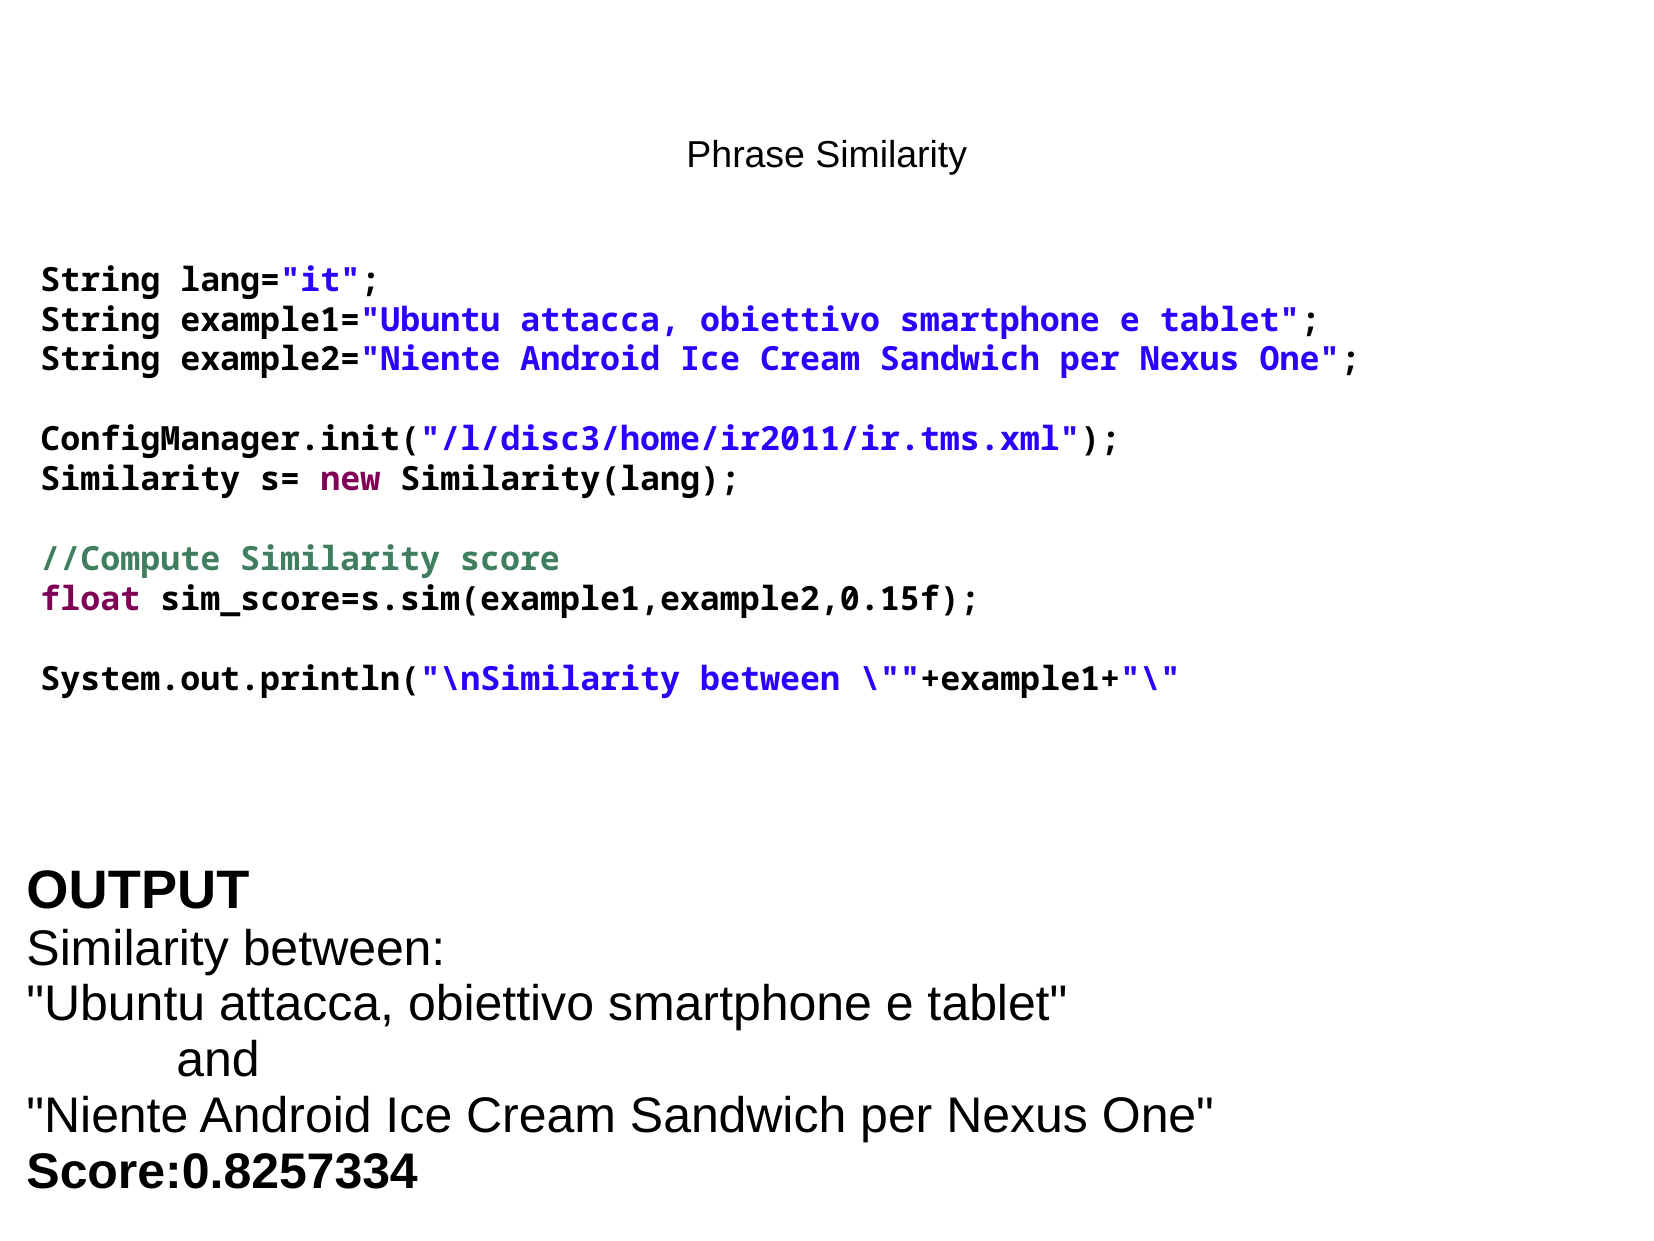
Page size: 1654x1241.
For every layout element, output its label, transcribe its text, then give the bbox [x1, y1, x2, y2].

text_box Phrase Similarity [82, 49, 1571, 250]
text_box String lang="it"; String example1="Ubuntu attacca, obiettivo smartphone e tablet"; String example2="Niente Android Ice Cream Sandwich per Nexus One"; ConfigManager.init("/l/disc3/home/ir2011/ir.tms.xml"); Similarity s= new Similarity(lang); //Compute Similarity score float sim_score=s.sim(example1,example2,0.15f); System.out.println("\nSimilarity between \""+example1+"\" and \""+example2+"\"\nScore:"+sim_score); [25, 250, 1601, 1093]
text_box OUTPUT Similarity between: "Ubuntu attacca, obiettivo smartphone e tablet" and "Niente Android Ice Cream Sandwich per Nexus One" Score:0.8257334 [11, 852, 1230, 1190]
